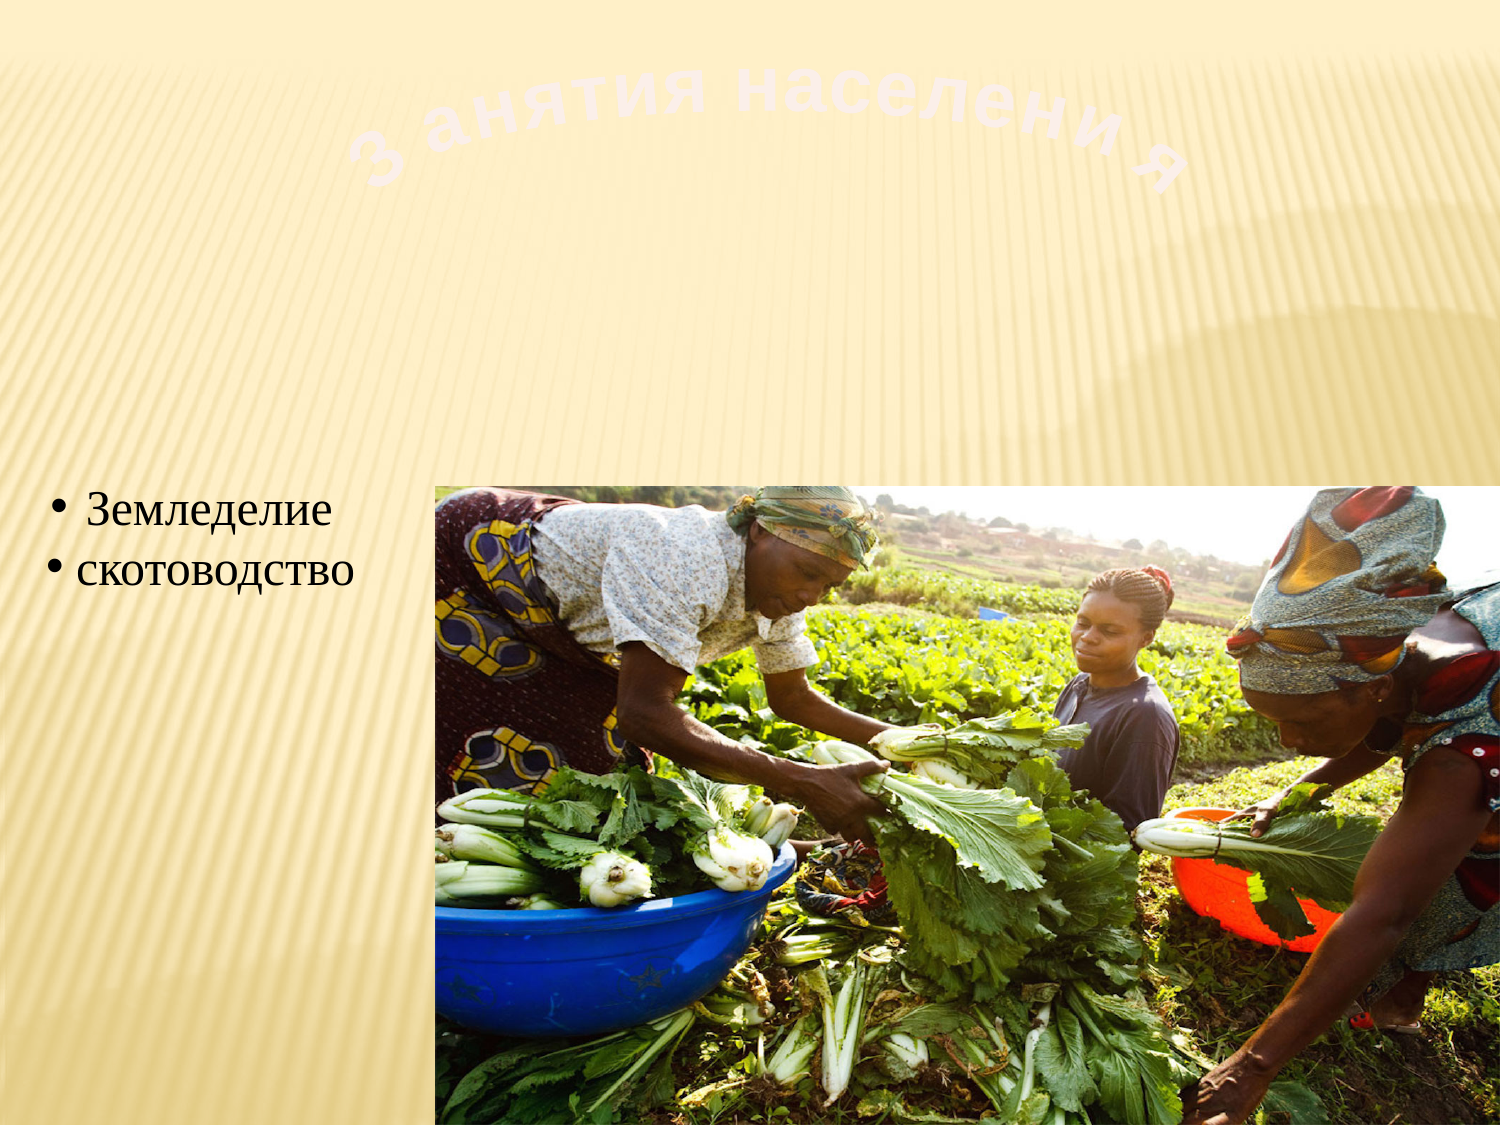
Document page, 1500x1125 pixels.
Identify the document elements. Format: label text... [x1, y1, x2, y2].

text_box Земледелие скотоводство [31, 467, 370, 603]
picture [435, 486, 1500, 1125]
